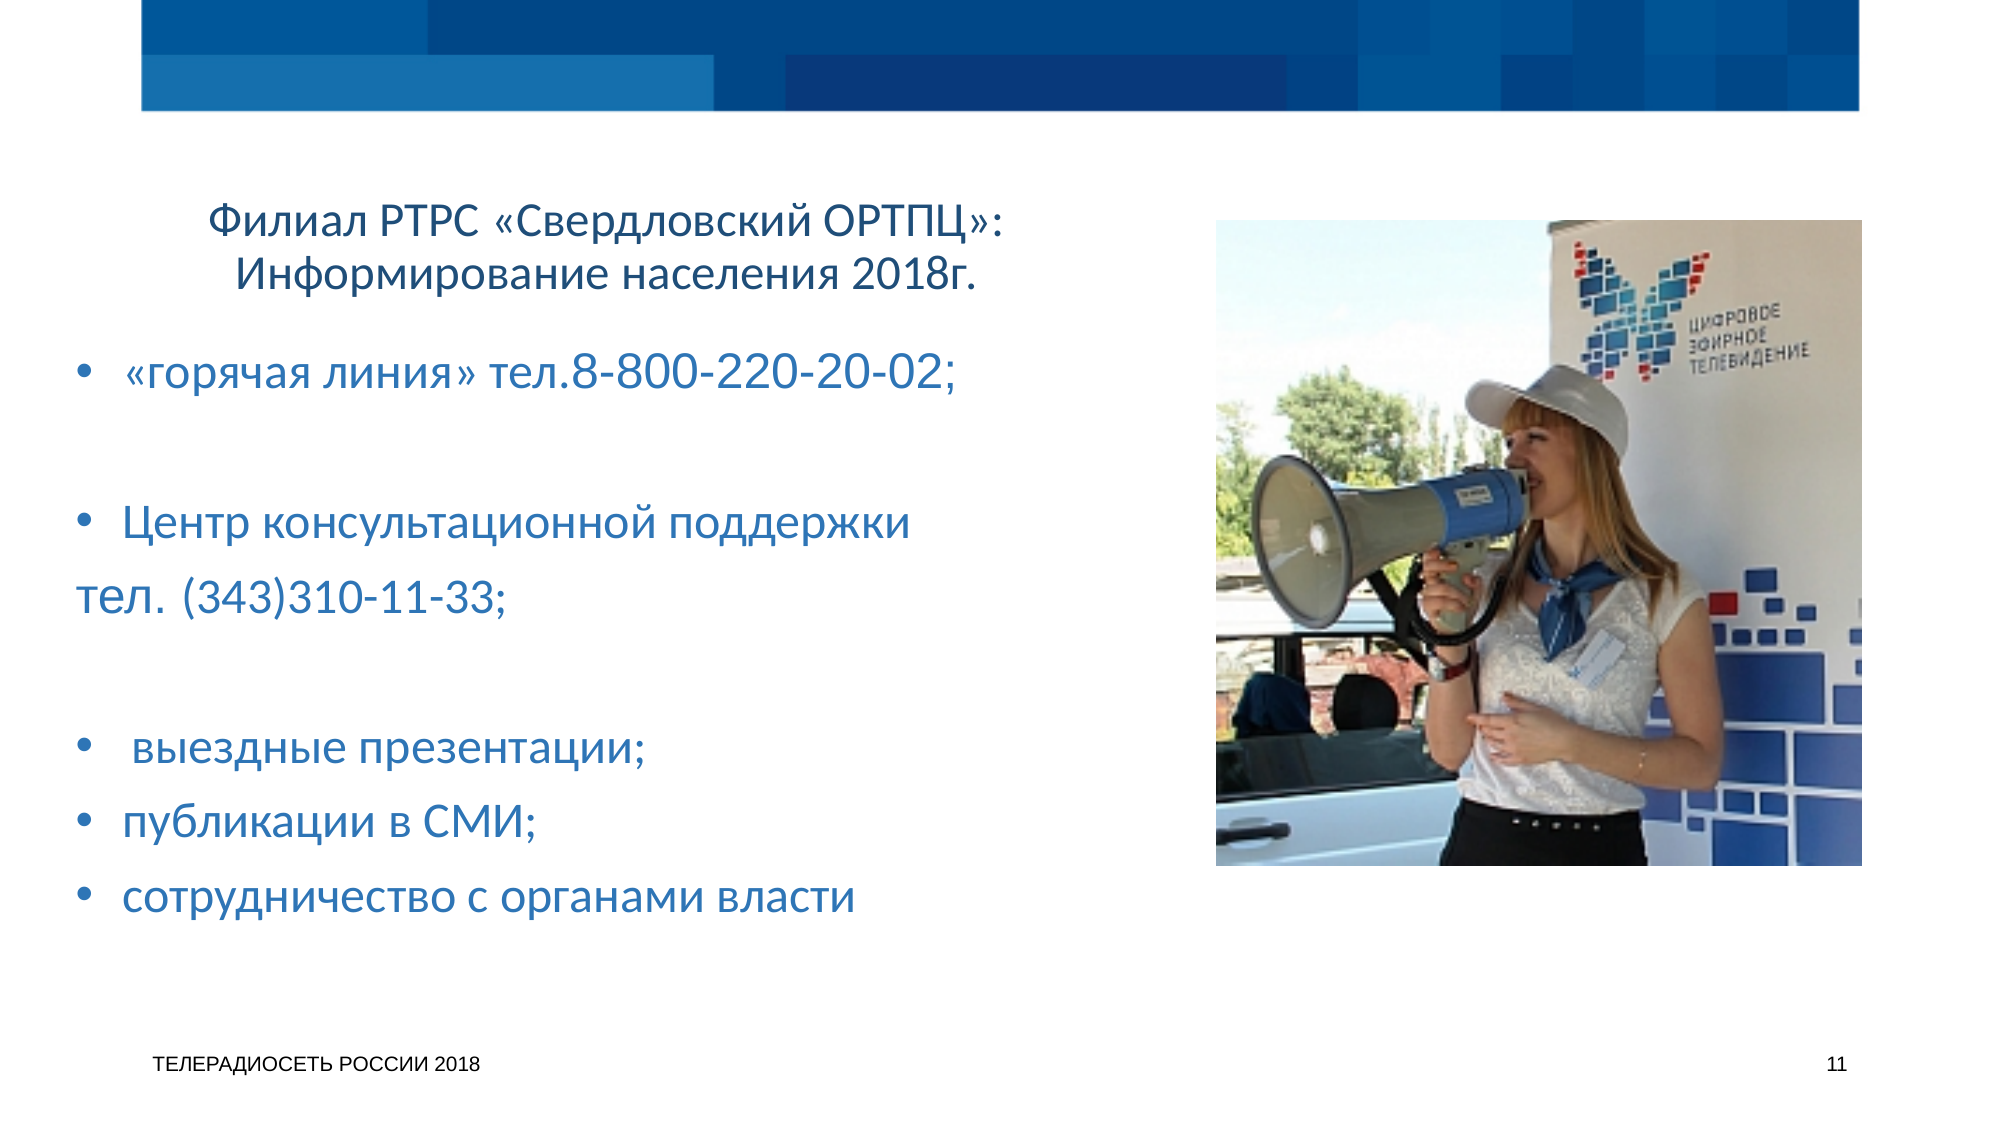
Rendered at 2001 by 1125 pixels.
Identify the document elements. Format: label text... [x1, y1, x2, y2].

footer ТЕЛЕРАДИОСЕТЬ РОССИИ 2018 [137, 1042, 813, 1103]
list «горячая линия» тел.8-800-220-20-02; Центр консультационной поддержки тел. (343)310-11-33; выездные презентации; публикации в СМИ; сотрудничество с органами власти [60, 338, 1192, 748]
picture [0, 0, 2001, 1125]
slide_number 11 [1412, 1042, 1863, 1103]
title Филиал РТРС «Свердловский ОРТПЦ»: Информирование населения 2018г. [137, 187, 1077, 338]
